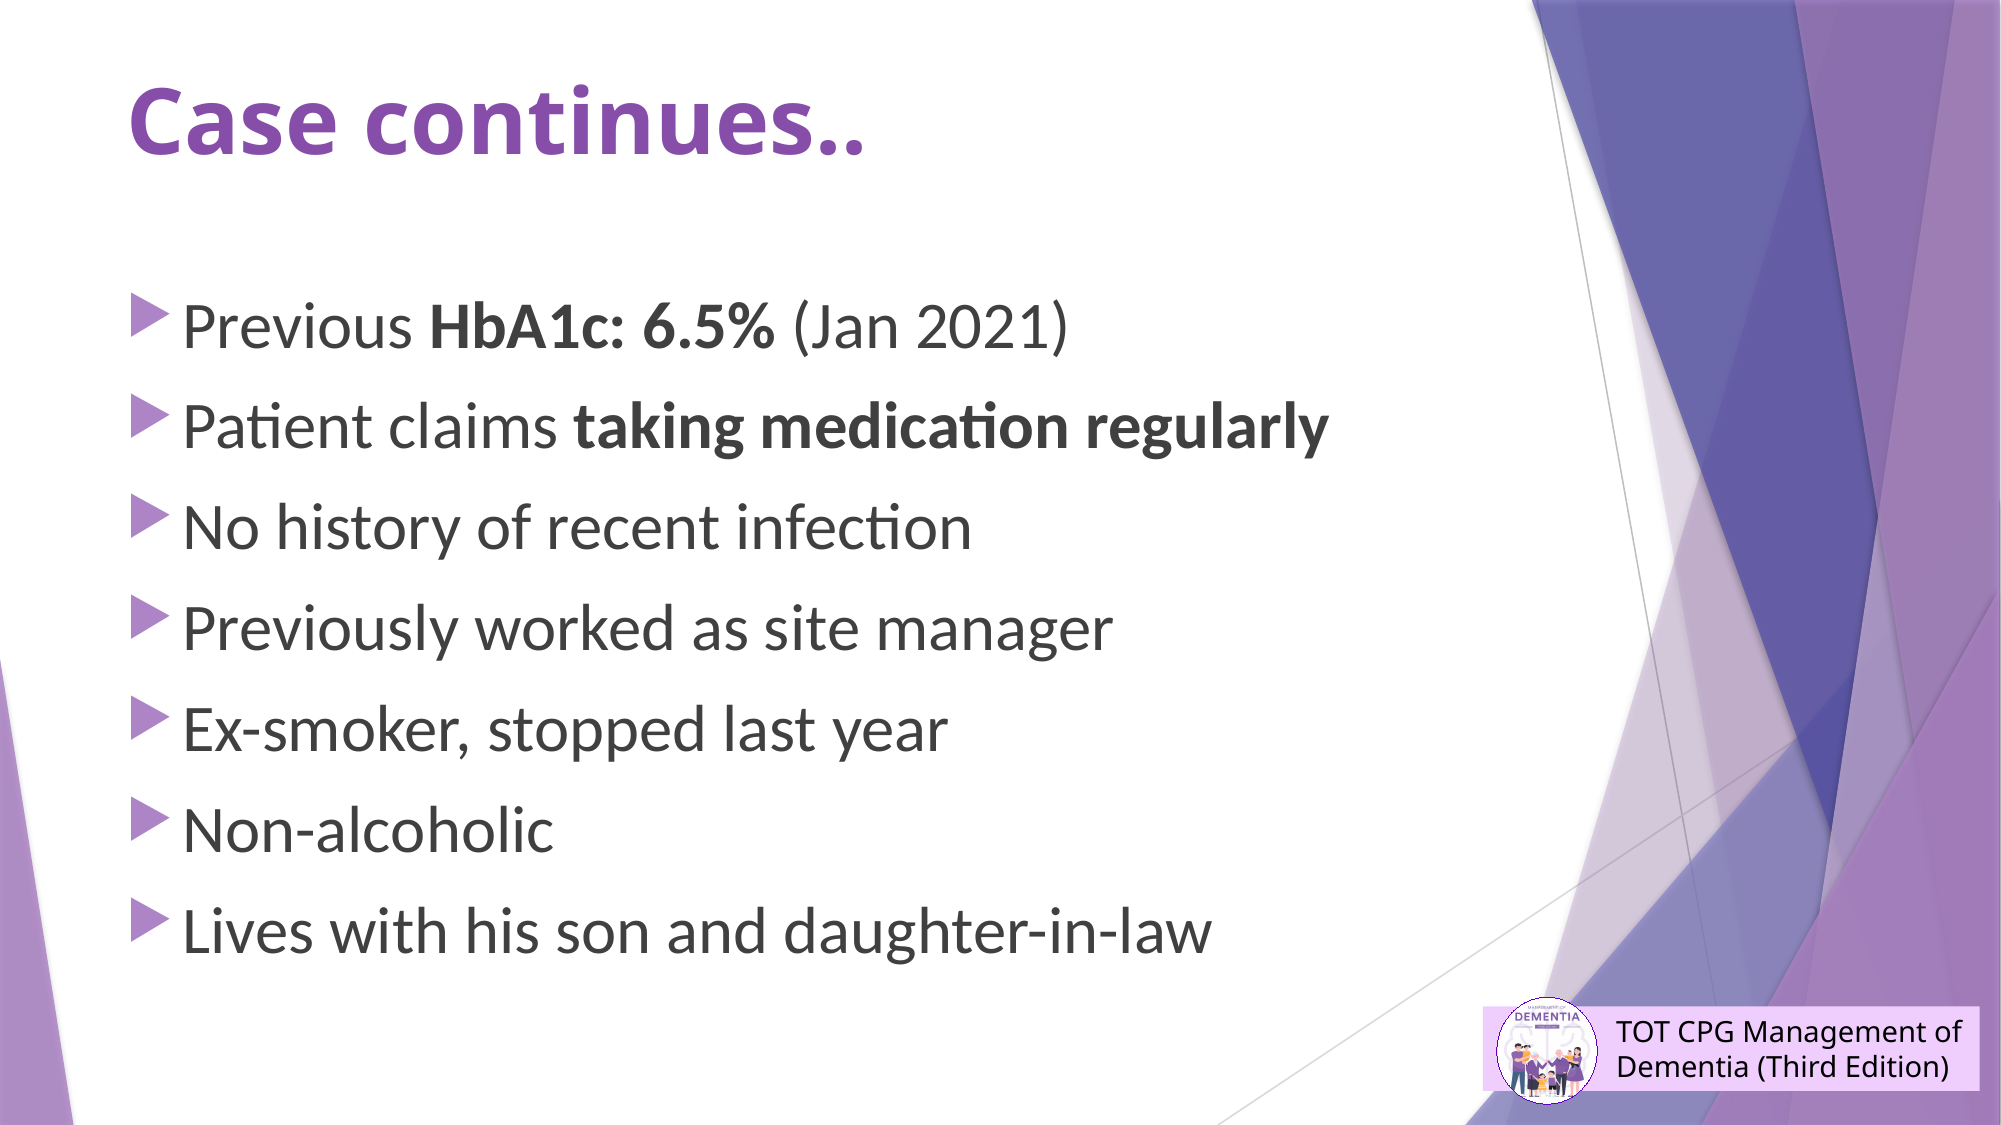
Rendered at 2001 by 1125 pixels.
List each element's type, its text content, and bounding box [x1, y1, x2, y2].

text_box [1482, 996, 1981, 1105]
list Previous HbA1c: 6.5% (Jan 2021) Patient claims taking medication regularly No history of recent infection Previously worked as site manager Ex-smoker, stopped last year Non-alcoholic Lives with his son and daughter-in-law [111, 273, 1647, 1070]
title Case continues.. [111, 55, 1522, 265]
